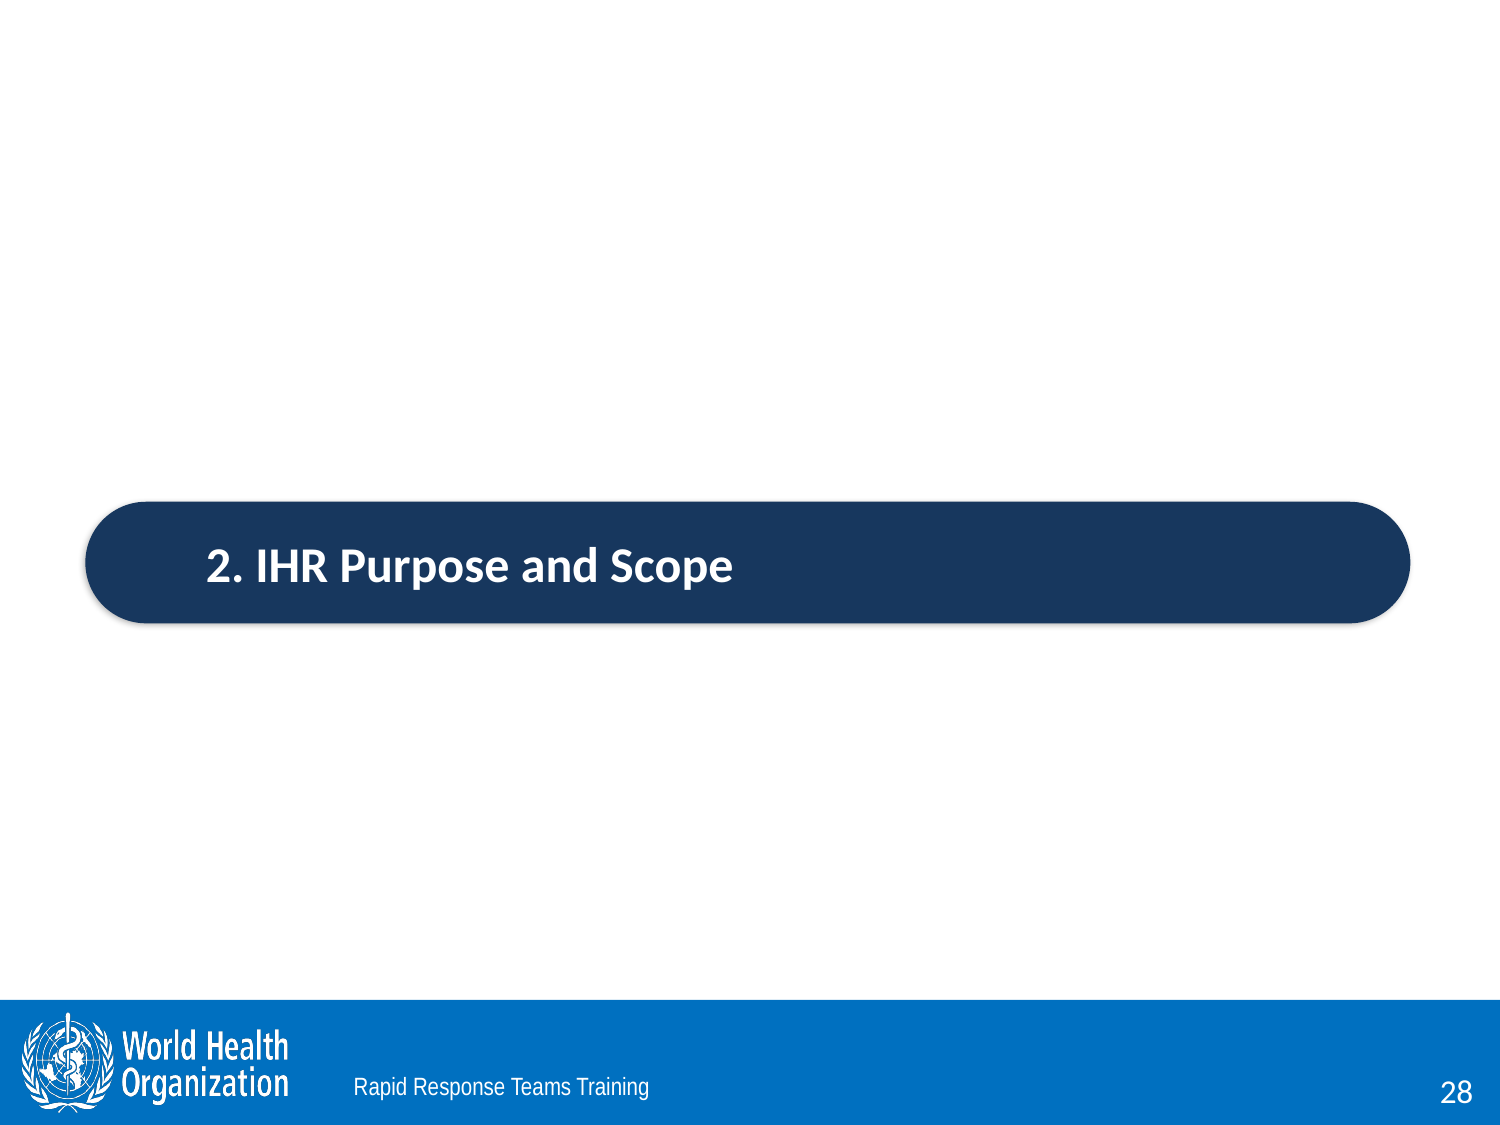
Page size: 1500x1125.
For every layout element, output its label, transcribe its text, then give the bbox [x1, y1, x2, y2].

text_box 2. IHR Purpose and Scope [191, 524, 749, 600]
picture [21, 1012, 288, 1113]
text_box [84, 500, 1412, 625]
